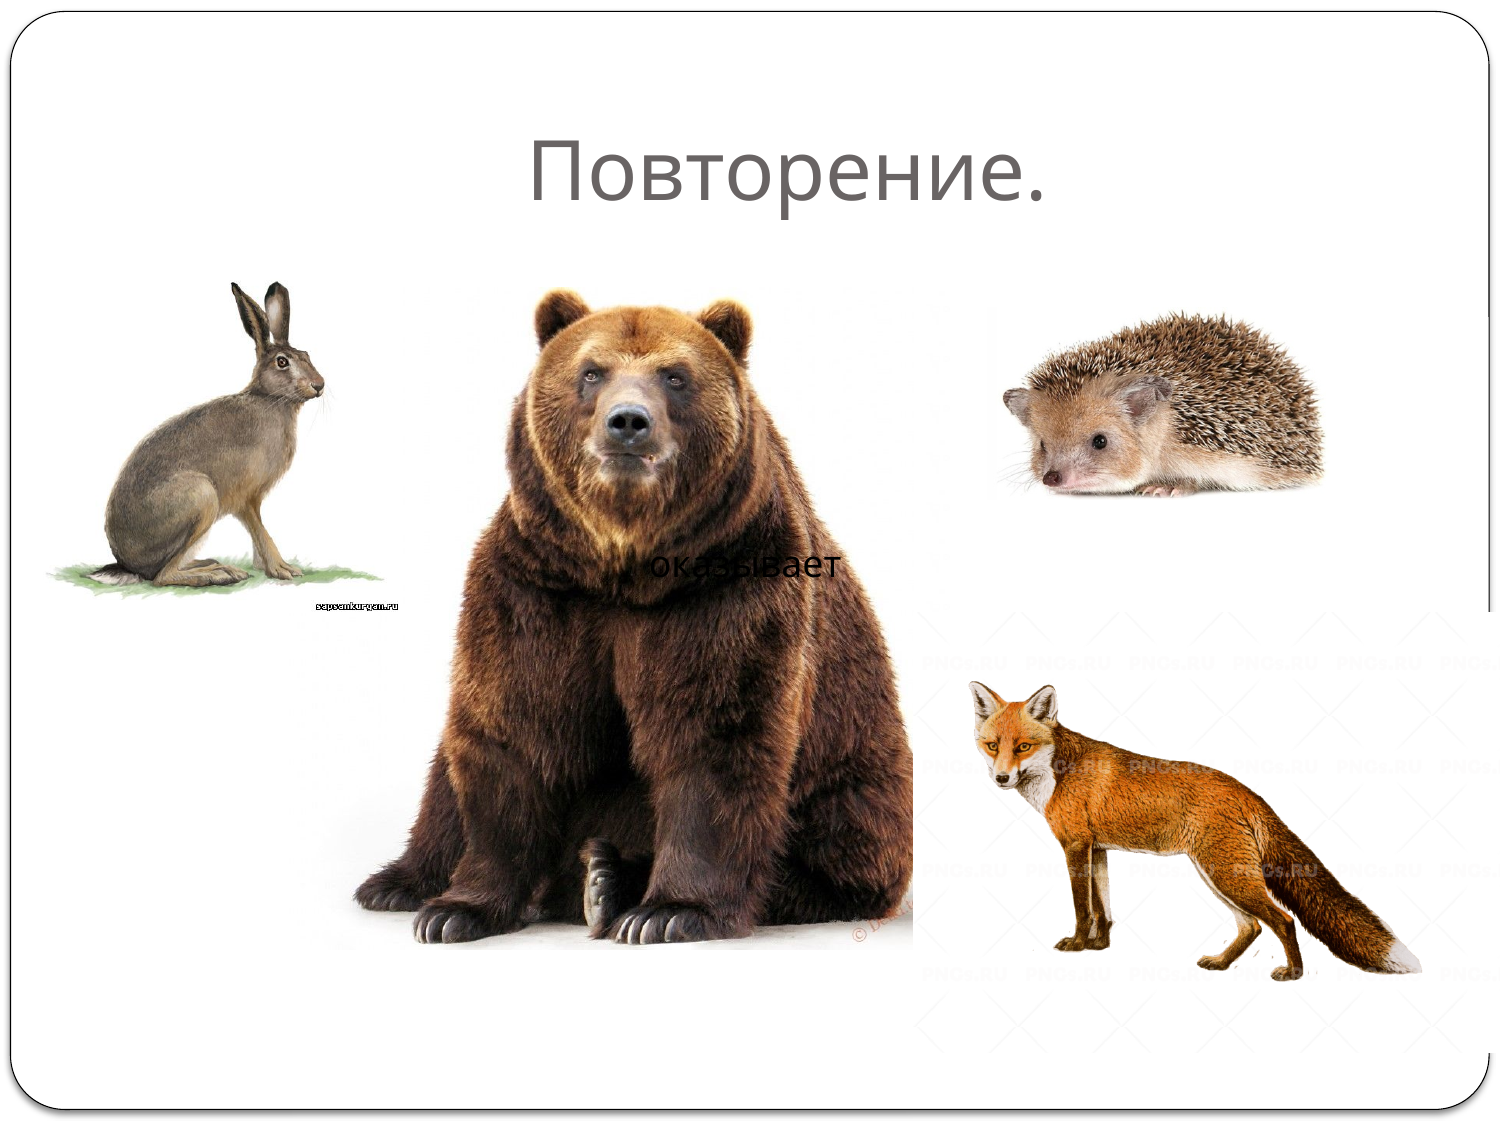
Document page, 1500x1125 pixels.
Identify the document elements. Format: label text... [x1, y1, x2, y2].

title Повторение. [150, 45, 1425, 233]
picture [37, 262, 1500, 1053]
picture [987, 307, 1330, 501]
